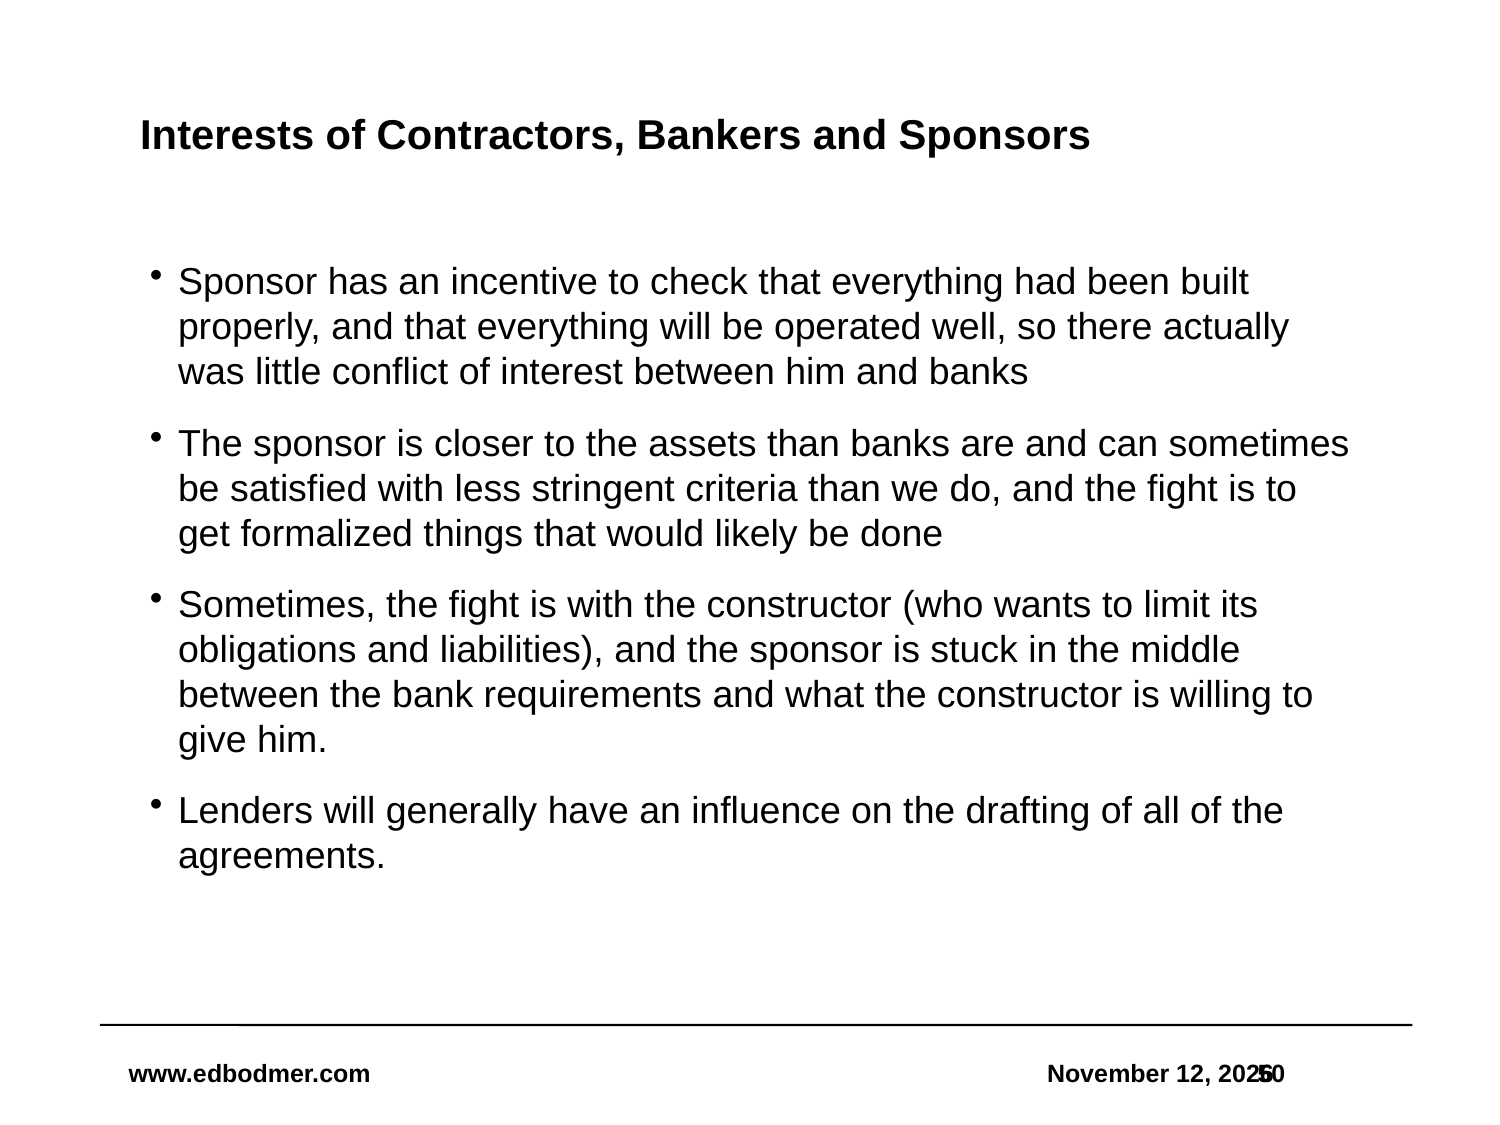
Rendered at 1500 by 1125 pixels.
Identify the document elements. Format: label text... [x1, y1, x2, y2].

list Sponsor has an incentive to check that everything had been built properly, and that everything will be operated well, so there actually was little conflict of interest between him and banks The sponsor is closer to the assets than banks are and can sometimes be satisfied with less stringent criteria than we do, and the fight is to get formalized things that would likely be done Sometimes, the fight is with the constructor (who wants to limit its obligations and liabilities), and the sponsor is stuck in the middle between the bank requirements and what the constructor is willing to give him. Lenders will generally have an influence on the drafting of all of the agreements. [124, 249, 1376, 1001]
title Interests of Contractors, Bankers and Sponsors [124, 99, 1288, 226]
